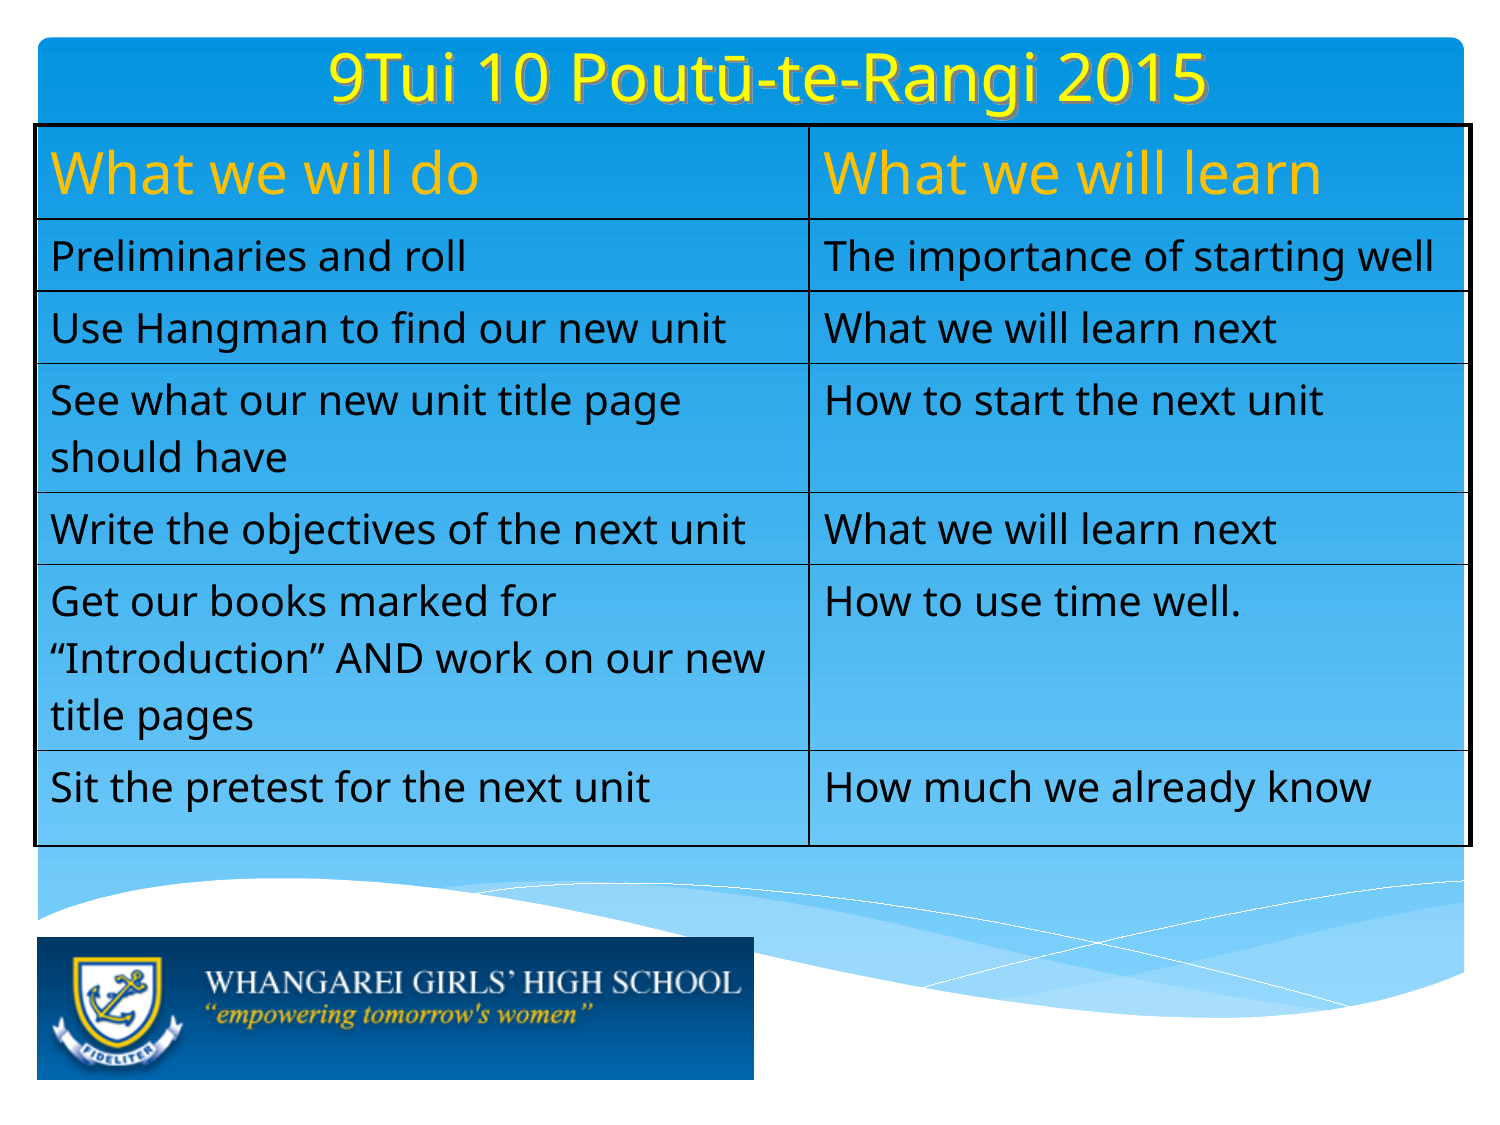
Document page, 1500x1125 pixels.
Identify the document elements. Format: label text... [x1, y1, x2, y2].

table_cell What we will learn next [810, 292, 1468, 363]
table_cell Sit the pretest for the next unit [37, 751, 808, 845]
table_cell How much we already know [810, 751, 1468, 845]
table_cell See what our new unit title page should have [37, 364, 808, 492]
table_cell What we will learn next [810, 493, 1468, 564]
table_cell Preliminaries and roll [37, 220, 808, 290]
table_header What we will learn [810, 127, 1468, 218]
picture [37, 937, 754, 1080]
table_header What we will do [37, 127, 808, 218]
text_box 9Tui 10 Poutū-te-Rangi 2015 [162, 24, 1375, 123]
table_cell Get our books marked for “Introduction” AND work on our new title pages [37, 565, 808, 750]
table_cell How to use time well. [810, 565, 1468, 750]
table_cell The importance of starting well [810, 220, 1468, 290]
table_cell How to start the next unit [810, 364, 1468, 492]
table_cell Write the objectives of the next unit [37, 493, 808, 564]
table_cell Use Hangman to find our new unit [37, 292, 808, 363]
